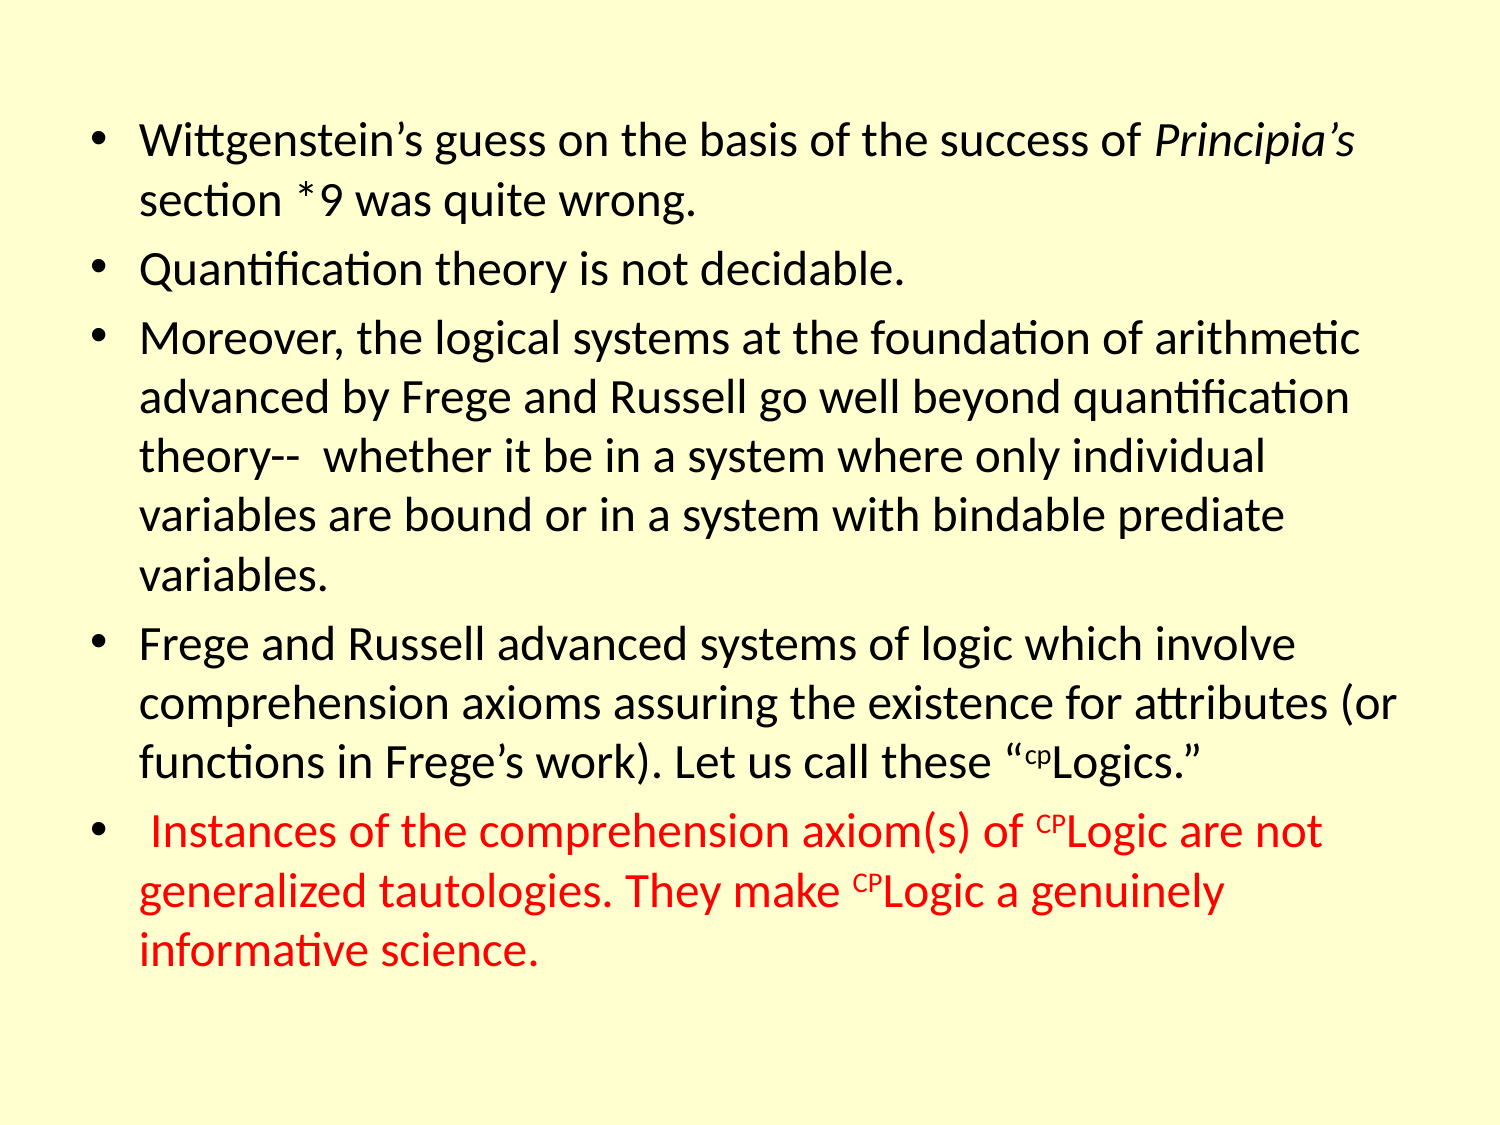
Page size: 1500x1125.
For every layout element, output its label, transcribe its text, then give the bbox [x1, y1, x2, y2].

list Wittgenstein’s guess on the basis of the success of Principia’s section *9 was quite wrong. Quantification theory is not decidable. Moreover, the logical systems at the foundation of arithmetic advanced by Frege and Russell go well beyond quantification theory-- whether it be in a system where only individual variables are bound or in a system with bindable prediate variables. Frege and Russell advanced systems of logic which involve comprehension axioms assuring the existence for attributes (or functions in Frege’s work). Let us call these “cpLogics.” Instances of the comprehension axiom(s) of CPLogic are not generalized tautologies. They make CPLogic a genuinely informative science. [75, 99, 1425, 1005]
